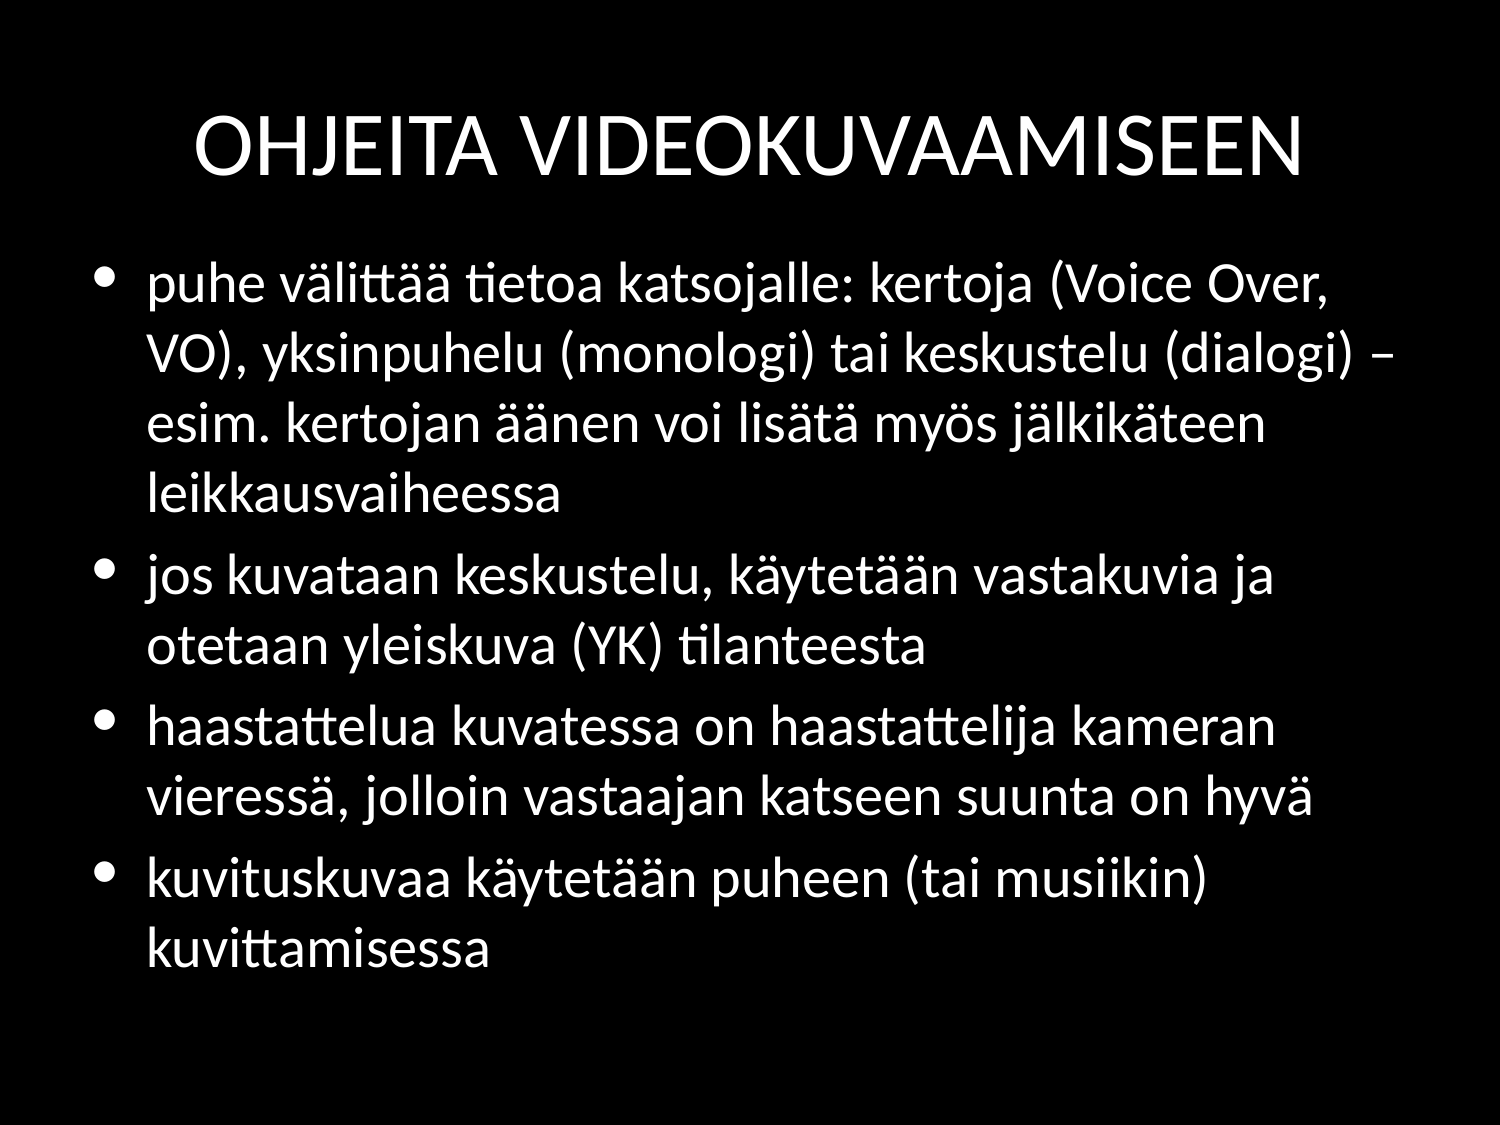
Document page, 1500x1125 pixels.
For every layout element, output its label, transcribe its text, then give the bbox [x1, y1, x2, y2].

title OHJEITA VIDEOKUVAAMISEEN [75, 45, 1425, 233]
list puhe välittää tietoa katsojalle: kertoja (Voice Over, VO), yksinpuhelu (monologi) tai keskustelu (dialogi) – esim. kertojan äänen voi lisätä myös jälkikäteen leikkausvaiheessa jos kuvataan keskustelu, käytetään vastakuvia ja otetaan yleiskuva (YK) tilanteesta haastattelua kuvatessa on haastattelija kameran vieressä, jolloin vastaajan katseen suunta on hyvä kuvituskuvaa käytetään puheen (tai musiikin) kuvittamisessa [75, 236, 1425, 1045]
